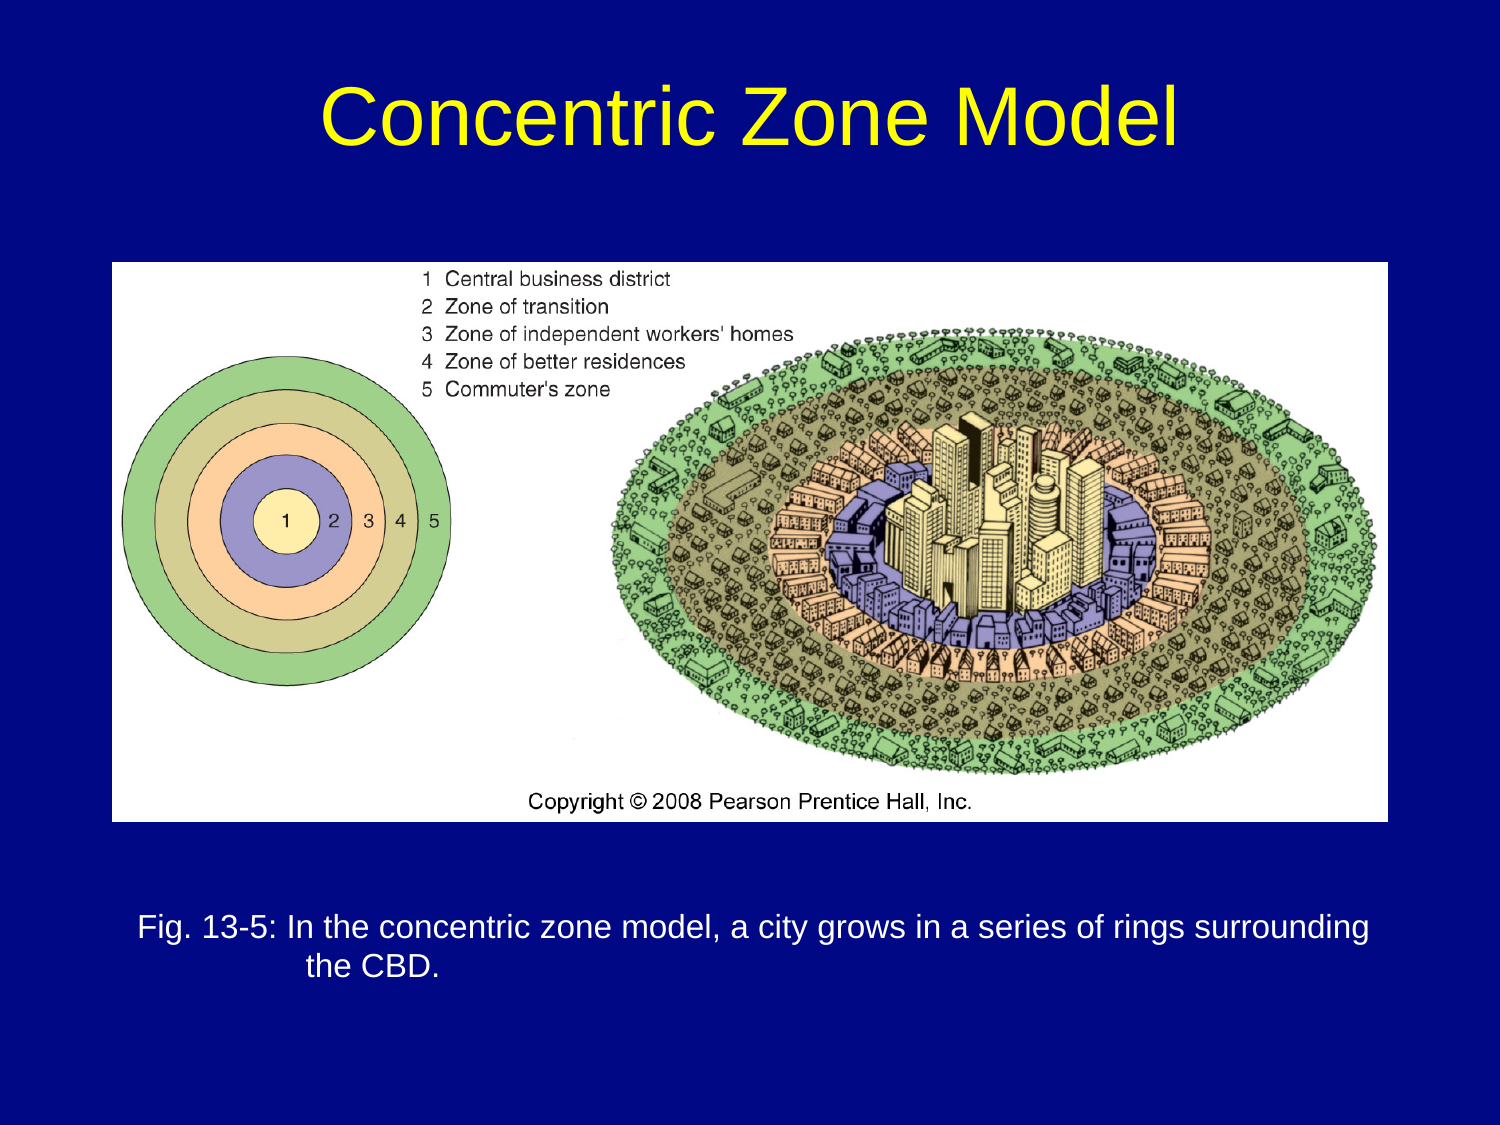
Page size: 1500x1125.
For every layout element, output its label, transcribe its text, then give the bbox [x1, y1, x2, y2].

text_box Fig. 13-5: In the concentric zone model, a city grows in a series of rings surrounding the CBD. [122, 897, 1399, 992]
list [112, 262, 1388, 822]
title Concentric Zone Model [112, 49, 1388, 176]
